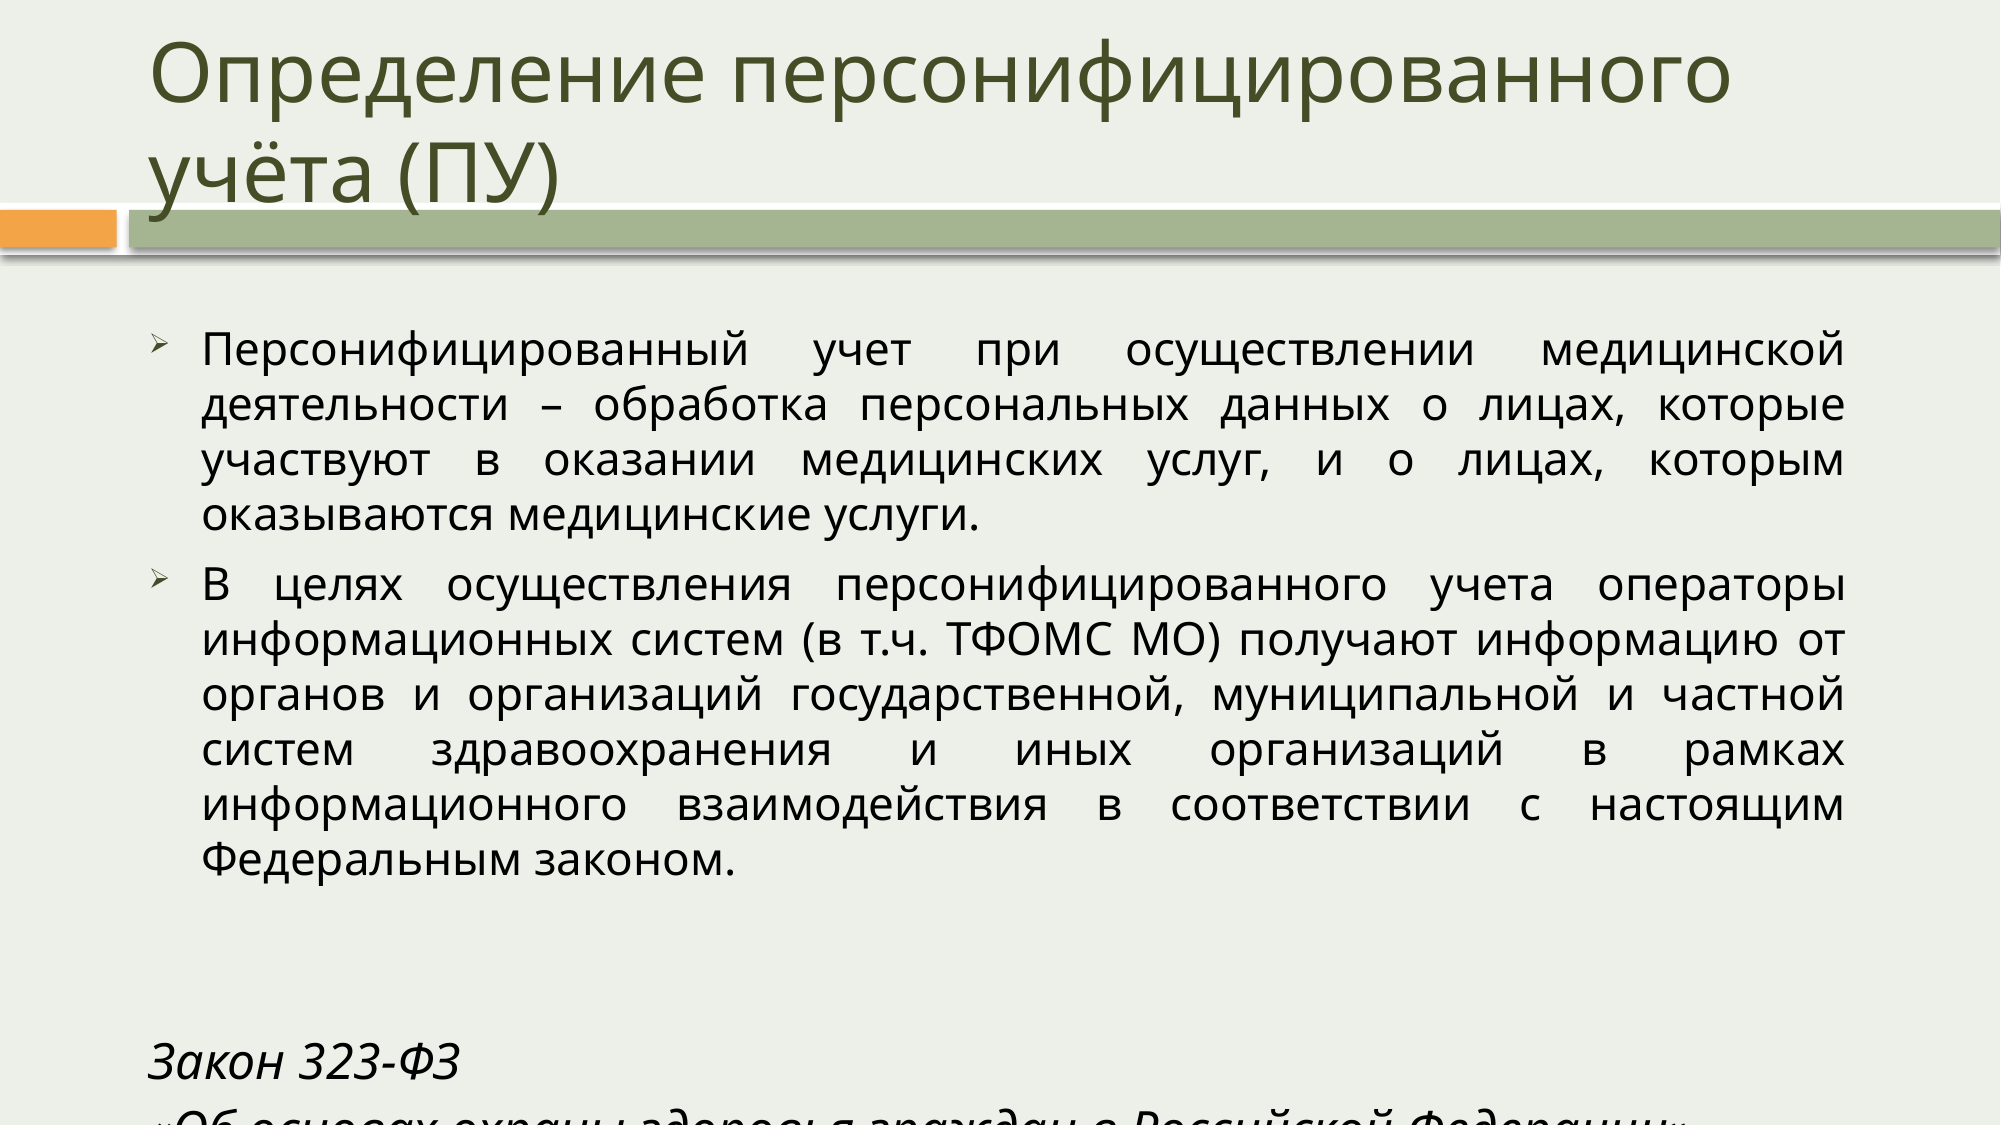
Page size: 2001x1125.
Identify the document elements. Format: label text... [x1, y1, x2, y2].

title Определение персонифицированного учёта (ПУ) [133, 37, 1918, 200]
list Персонифицированный учет при осуществлении медицинской деятельности – обработка персональных данных о лицах, которые участвуют в оказании медицинских услуг, и о лицах, которым оказываются медицинские услуги. В целях осуществления персонифицированного учета операторы информационных систем (в т.ч. ТФОМС МО) получают информацию от органов и организаций государственной, муниципальной и частной систем здравоохранения и иных организаций в рамках информационного взаимодействия в соответствии с настоящим Федеральным законом. Закон 323-ФЗ «Об основах охраны здоровья граждан в Российской Федерации», статья 92 [133, 312, 1863, 1075]
